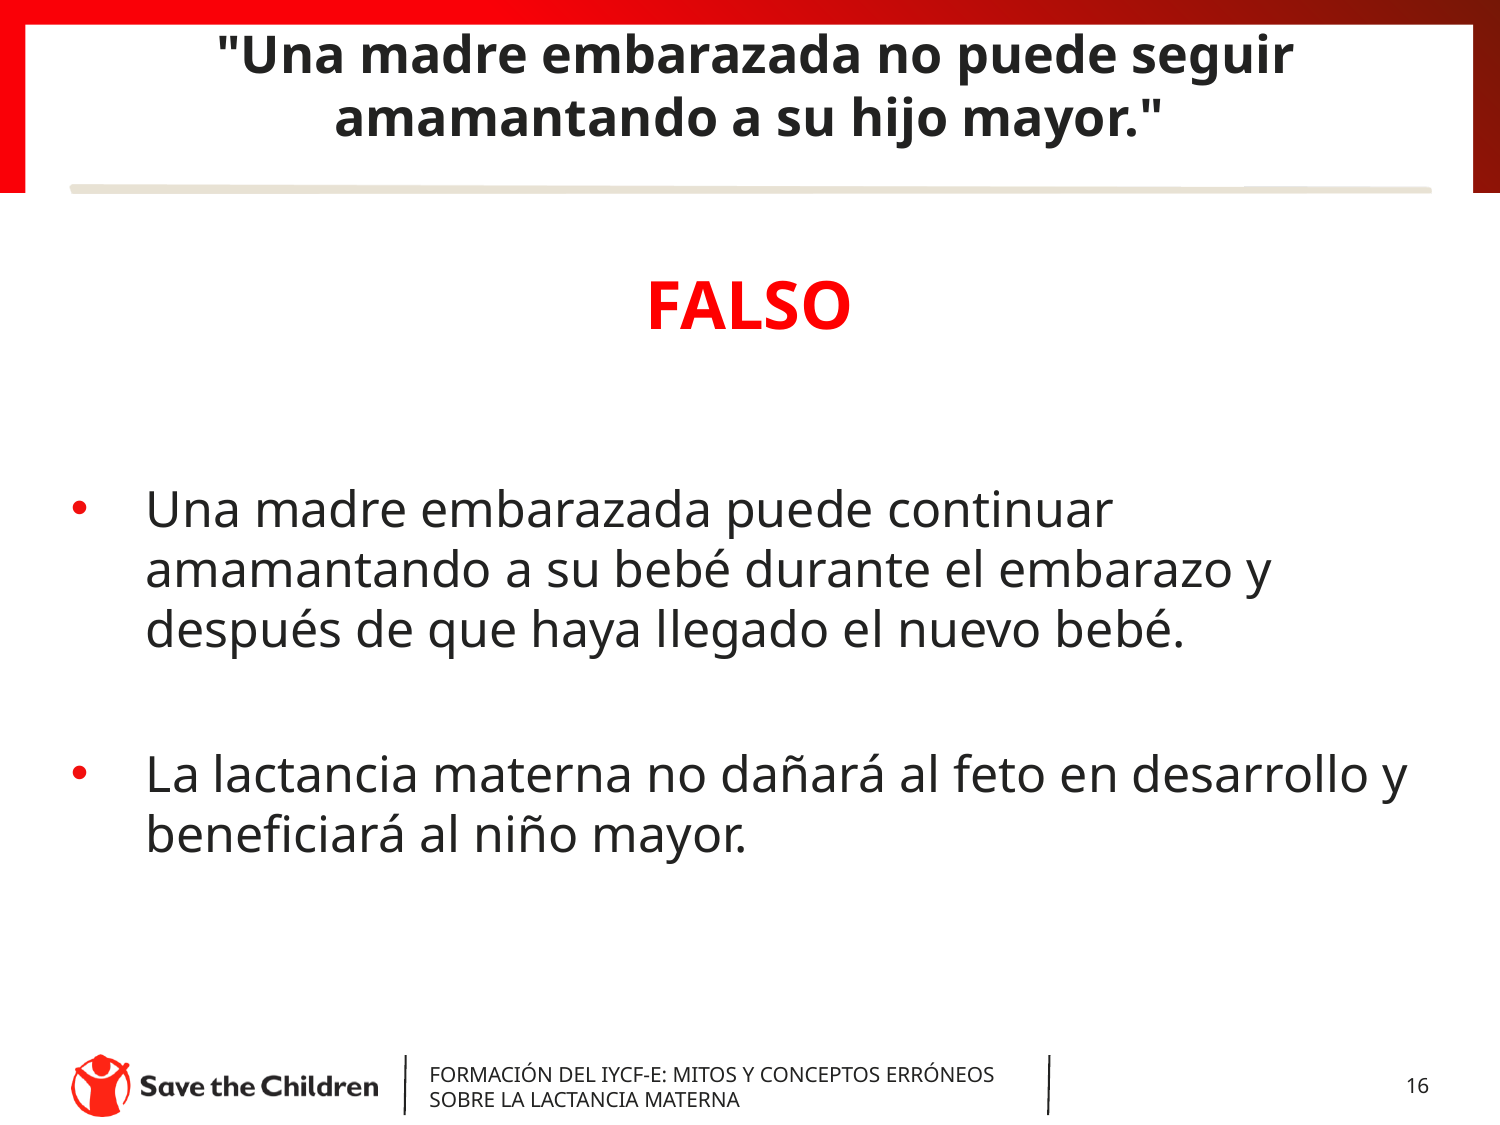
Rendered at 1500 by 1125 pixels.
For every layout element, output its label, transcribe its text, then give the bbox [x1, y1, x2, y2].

picture [69, 184, 1432, 194]
title "Una madre embarazada no puede seguir amamantando a su hijo mayor." [69, 42, 1429, 126]
picture [71, 1054, 378, 1117]
footer FORMACIÓN DEL IYCF-E: MITOS Y CONCEPTOS ERRÓNEOS SOBRE LA LACTANCIA MATERNA [414, 1056, 1042, 1117]
slide_number ‹#› [1317, 1056, 1445, 1117]
list FALSO Una madre embarazada puede continuar amamantando a su bebé durante el embarazo y después de que haya llegado el nuevo bebé. La lactancia materna no dañará al feto en desarrollo y beneficiará al niño mayor. [70, 262, 1429, 1035]
